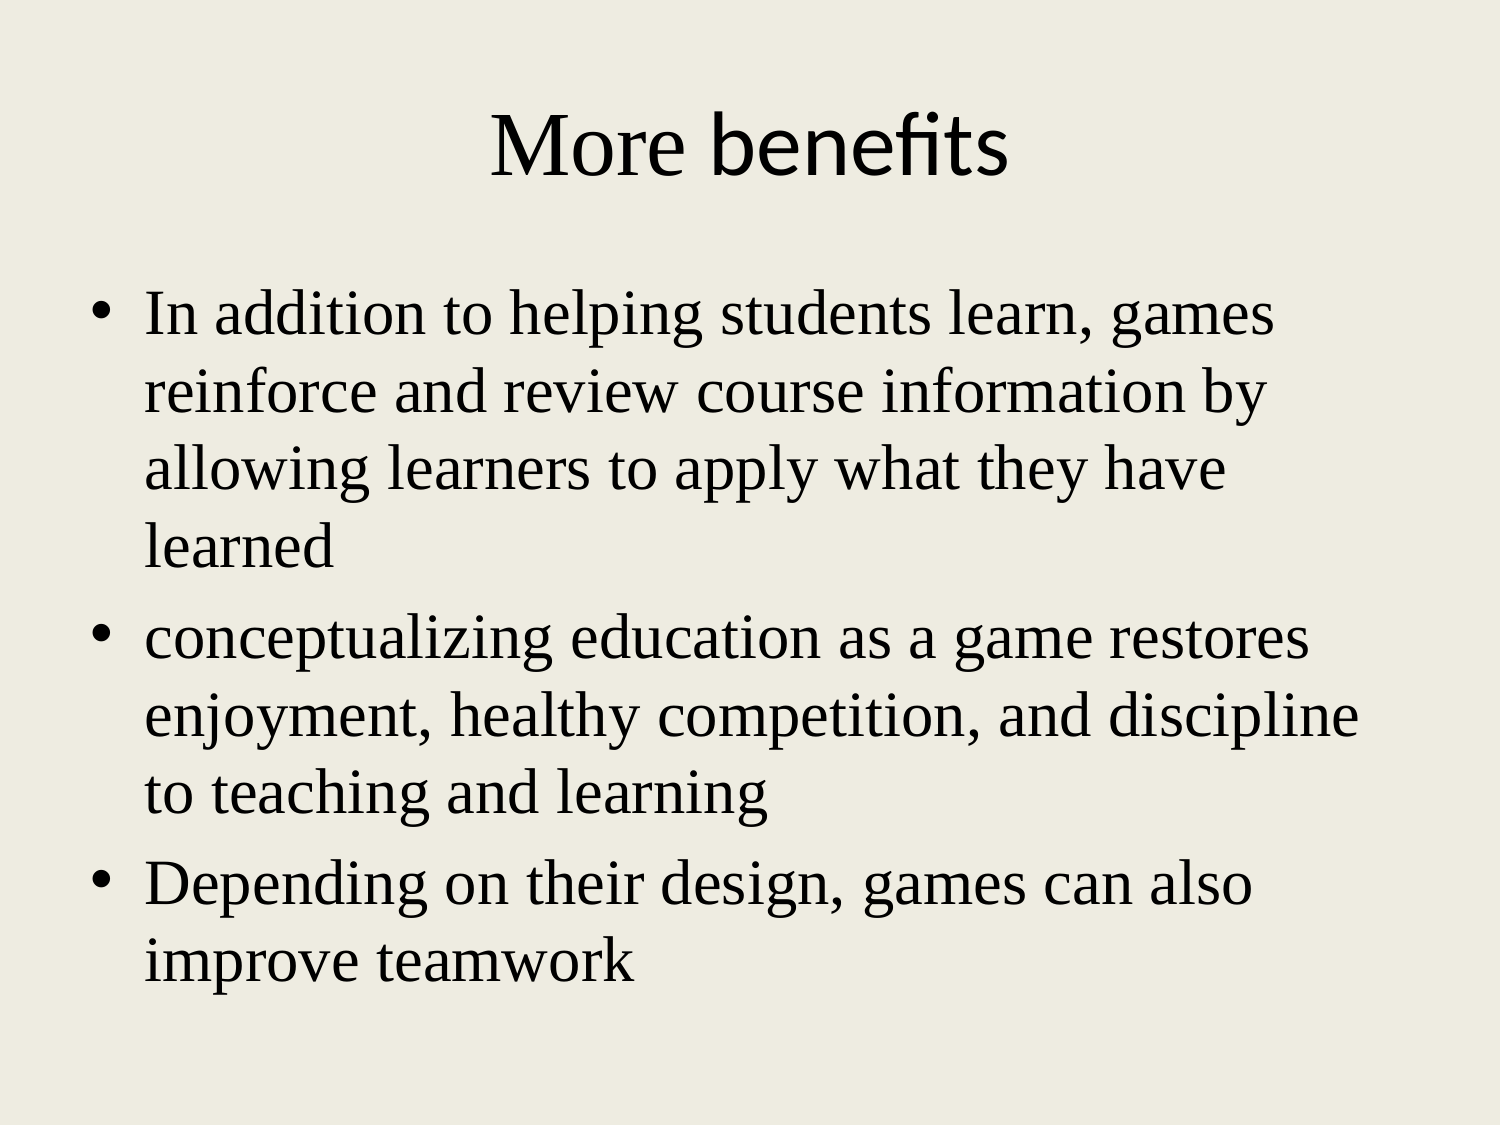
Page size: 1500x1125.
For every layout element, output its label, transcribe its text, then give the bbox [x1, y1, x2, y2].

title More benefits [75, 45, 1425, 233]
list In addition to helping students learn, games reinforce and review course information by allowing learners to apply what they have learned conceptualizing education as a game restores enjoyment, healthy competition, and discipline to teaching and learning Depending on their design, games can also improve teamwork [75, 262, 1425, 1005]
